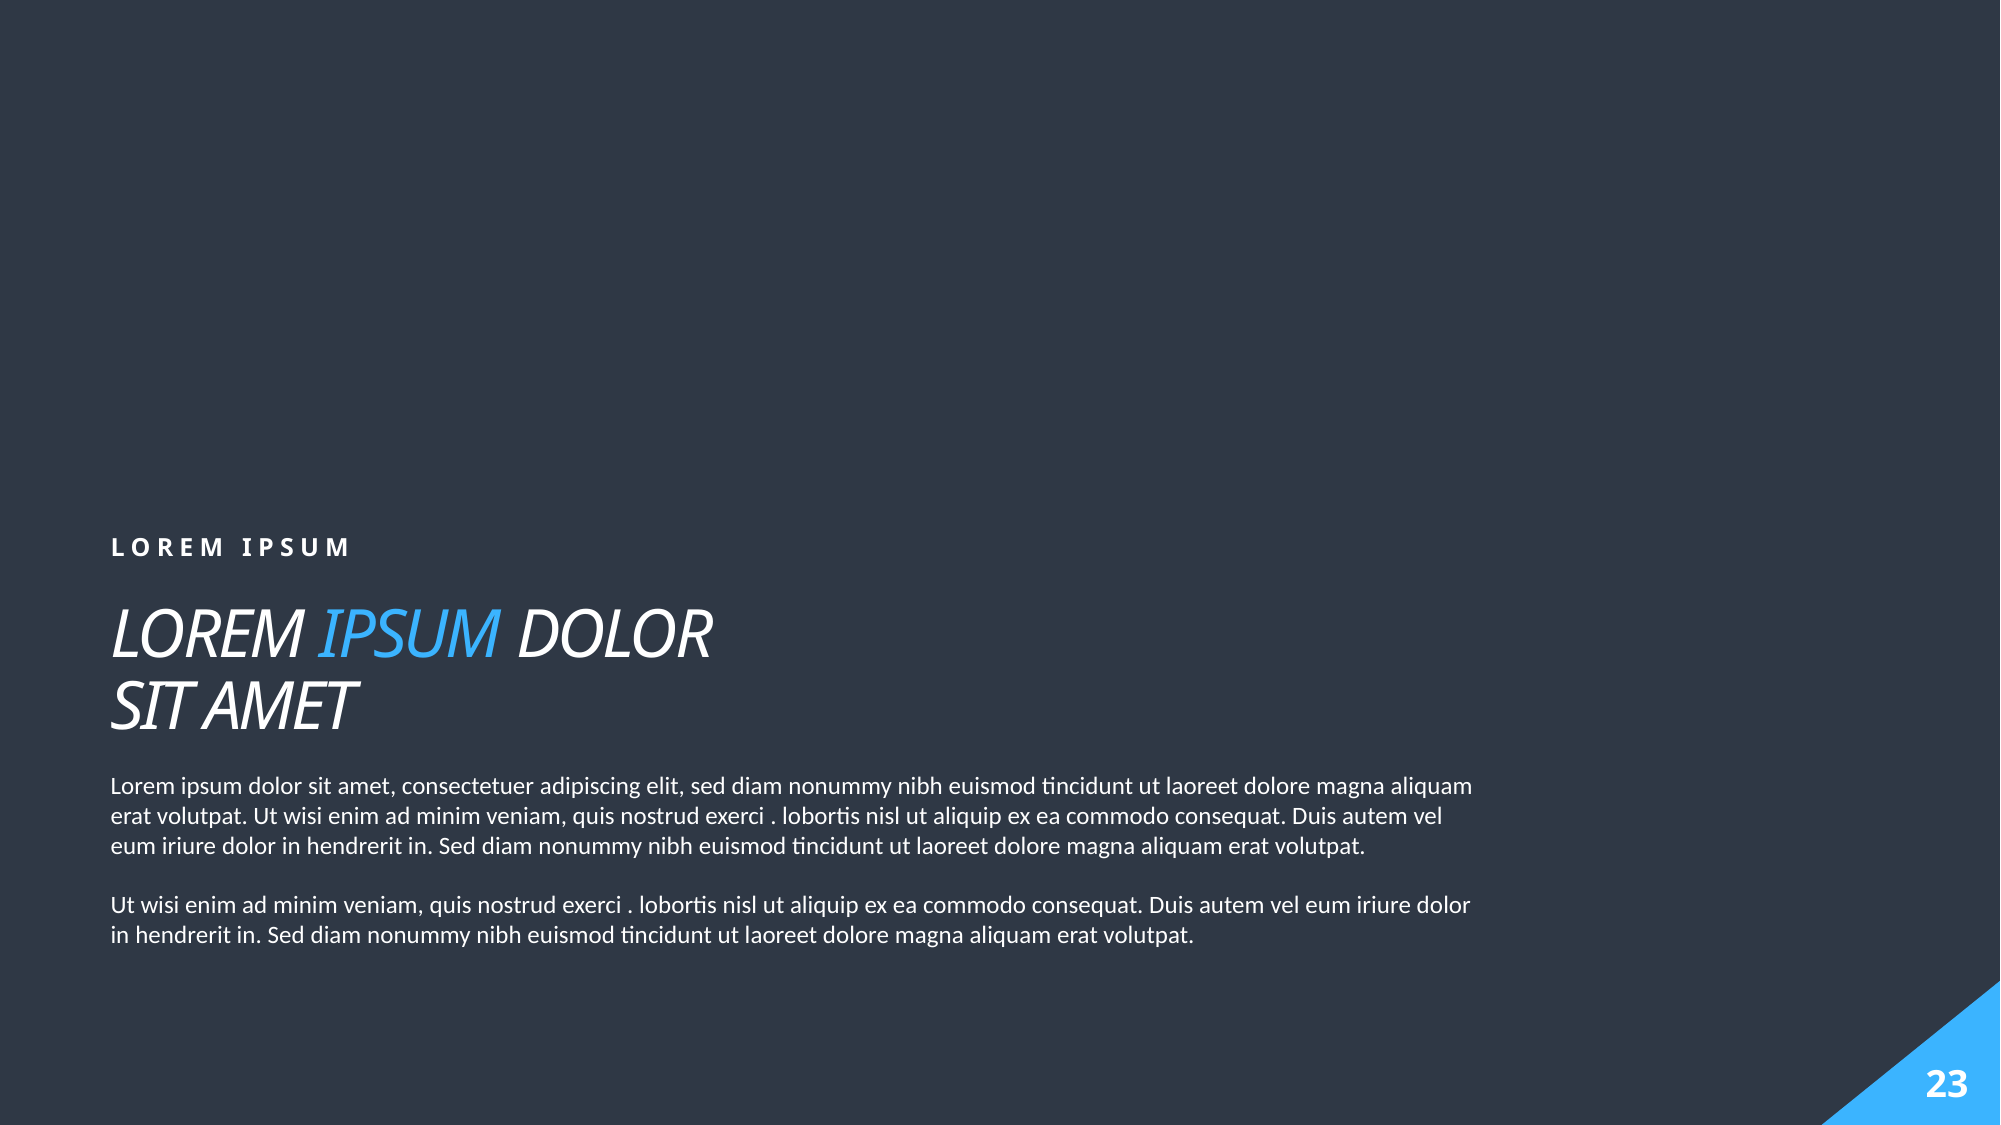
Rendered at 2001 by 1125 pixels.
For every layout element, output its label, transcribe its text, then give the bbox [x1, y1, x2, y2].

picture [0, 0, 2000, 817]
text_box Lorem ipsum dolor sit amet, consectetuer adipiscing elit, sed diam nonummy nibh euismod tincidunt ut laoreet dolore magna aliquam erat volutpat. Ut wisi enim ad minim veniam, quis nostrud exerci . lobortis nisl ut aliquip ex ea commodo consequat. Duis autem vel eum iriure dolor in hendrerit in. Sed diam nonummy nibh euismod tincidunt ut laoreet dolore magna aliquam erat volutpat. Ut wisi enim ad minim veniam, quis nostrud exerci . lobortis nisl ut aliquip ex ea commodo consequat. Duis autem vel eum iriure dolor in hendrerit in. Sed diam nonummy nibh euismod tincidunt ut laoreet dolore magna aliquam erat volutpat. [95, 817, 1496, 957]
